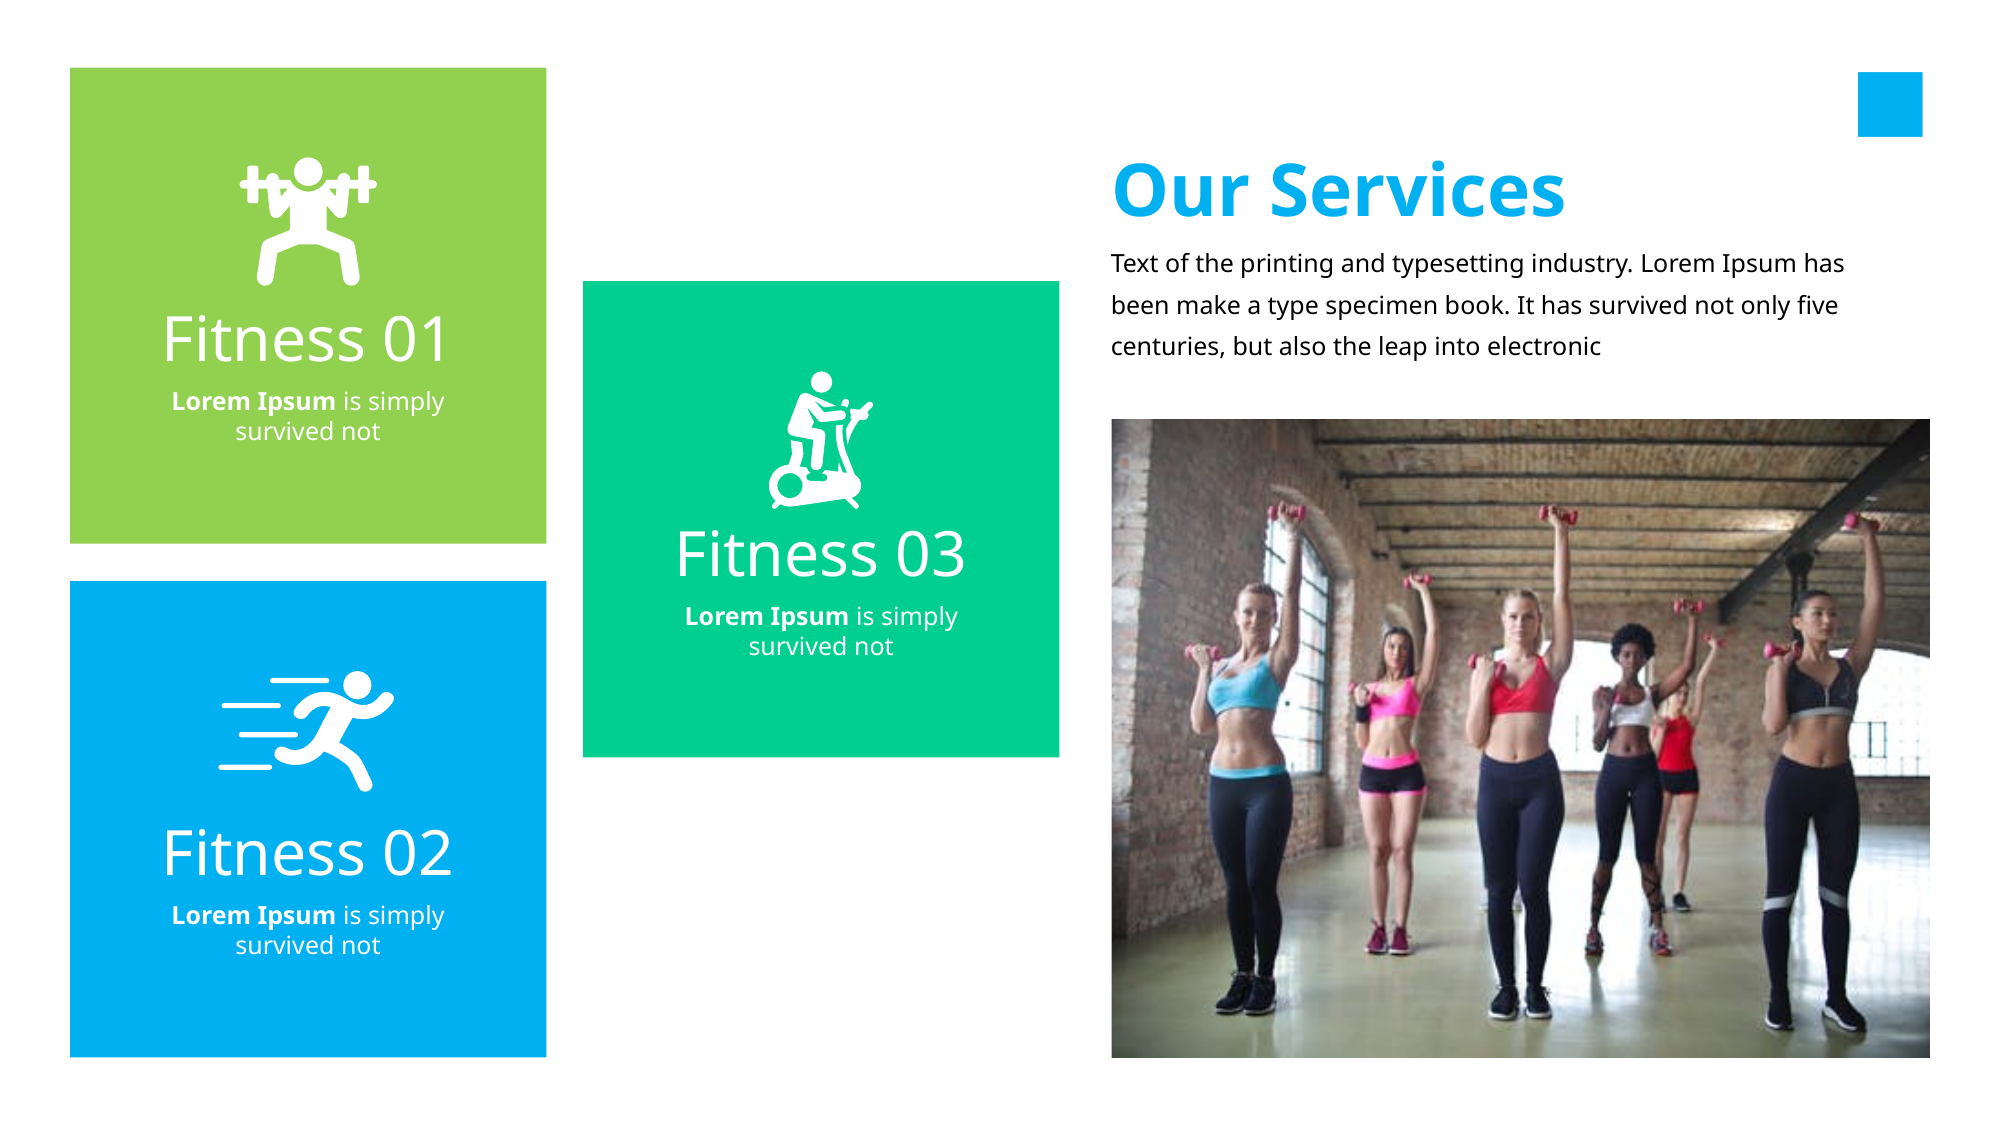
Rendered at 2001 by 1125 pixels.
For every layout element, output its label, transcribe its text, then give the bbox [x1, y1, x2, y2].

text_box Our Services [1096, 136, 1583, 228]
text_box [1857, 130, 1924, 138]
text_box [69, 580, 547, 1058]
slide_number 8 [1854, 78, 1927, 130]
text_box [582, 280, 1060, 758]
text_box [139, 157, 478, 454]
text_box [138, 671, 478, 968]
text_box [69, 67, 547, 545]
picture [1111, 419, 1930, 1058]
text_box Text of the printing and typesetting industry. Lorem Ipsum has been make a type specimen book. It has survived not only five centuries, but also the leap into electronic [1096, 228, 1872, 369]
text_box [1857, 71, 1924, 78]
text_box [652, 369, 991, 669]
